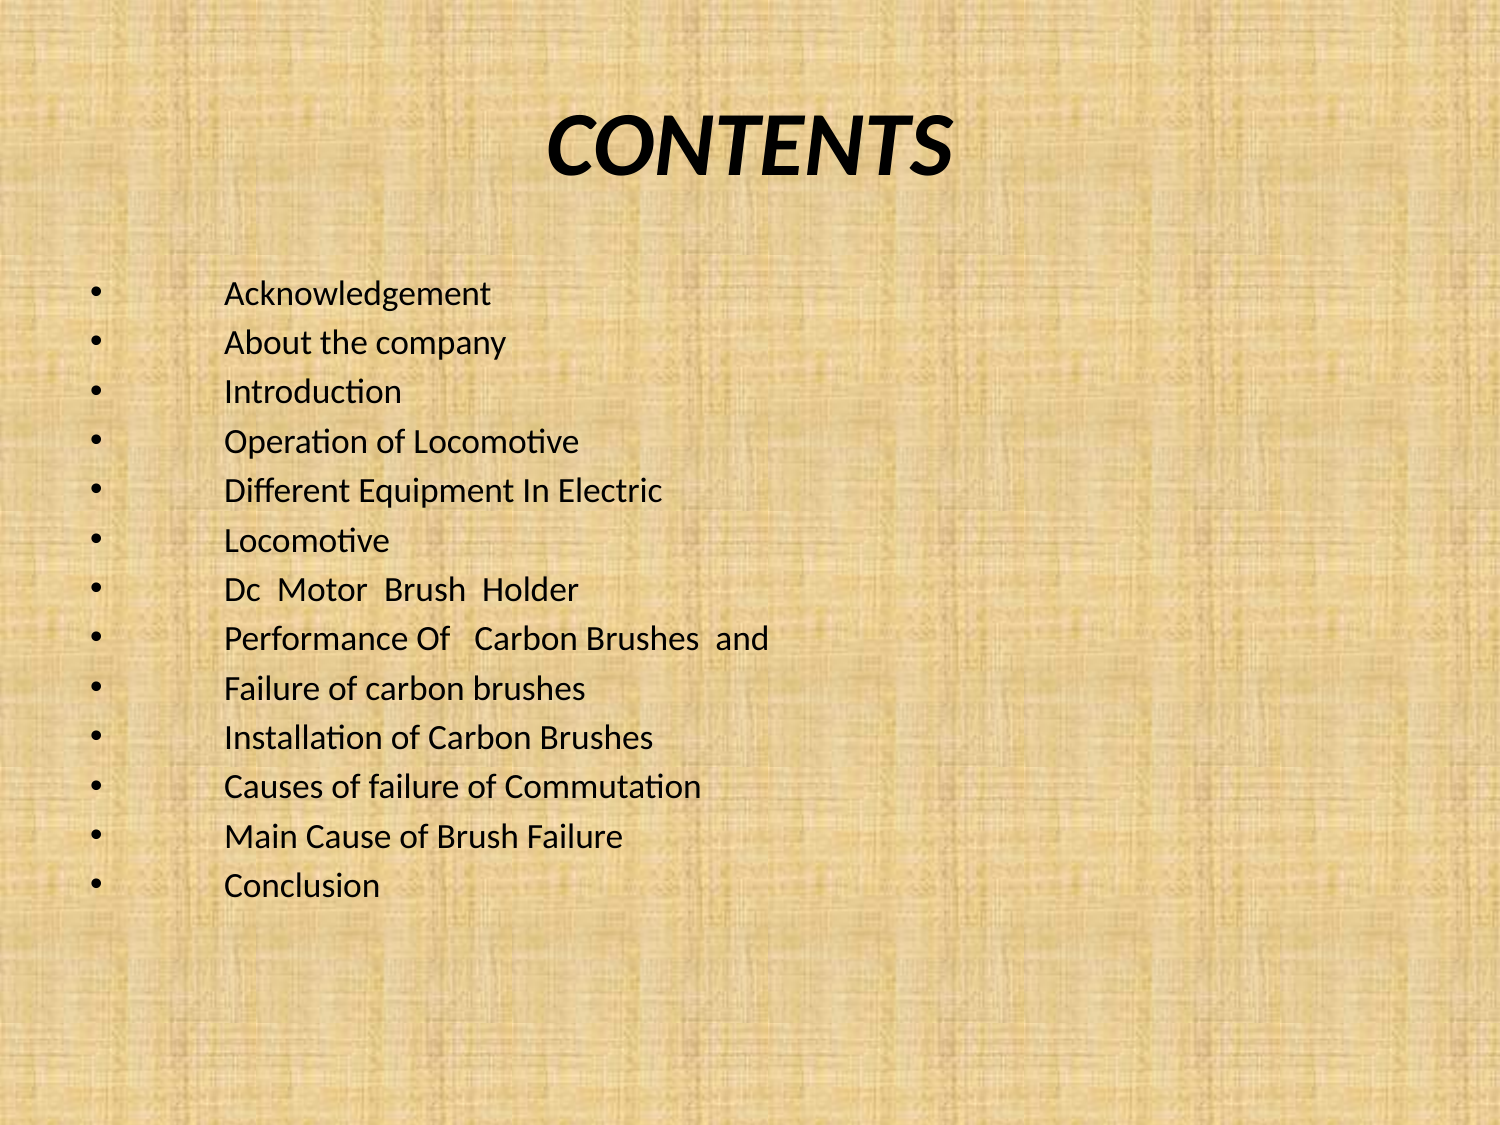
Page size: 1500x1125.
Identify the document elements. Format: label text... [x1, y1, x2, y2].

title CONTENTS [75, 45, 1425, 233]
picture [0, 0, 1500, 1125]
list Acknowledgement About the company Introduction Operation of Locomotive Different Equipment In Electric Locomotive Dc Motor Brush Holder Performance Of Carbon Brushes and Failure of carbon brushes Installation of Carbon Brushes Causes of failure of Commutation Main Cause of Brush Failure Conclusion [75, 262, 1425, 1005]
